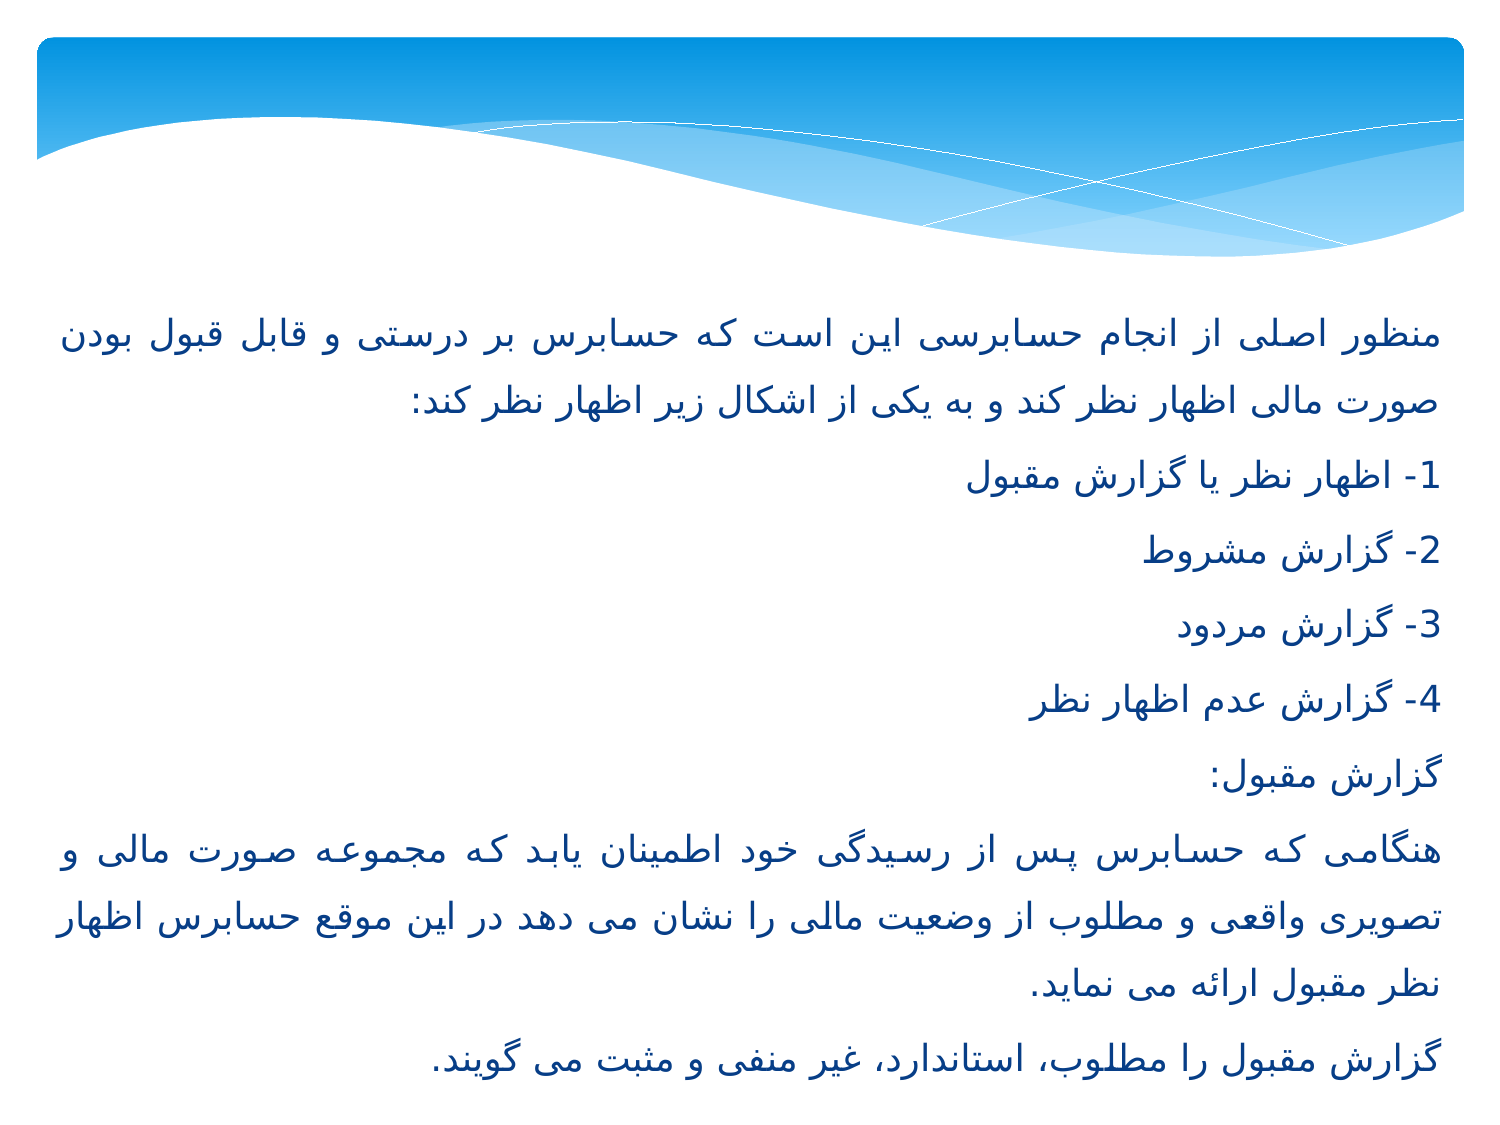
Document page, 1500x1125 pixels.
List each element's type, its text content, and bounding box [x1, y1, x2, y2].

text_box منظور اصلی از انجام حسابرسی این است که حسابرس بر درستی و قابل قبول بودن صورت مالی اظهار نظر کند و به یکی از اشکال زیر اظهار نظر کند: 1- اظهار نظر یا گزارش مقبول 2- گزارش مشروط 3- گزارش مردود 4- گزارش عدم اظهار نظر گزارش مقبول: هنگامی که حسابرس پس از رسیدگی خود اطمینان یابد که مجموعه صورت مالی و تصویری واقعی و مطلوب از وضعیت مالی را نشان می دهد در این موقع حسابرس اظهار نظر مقبول ارائه می نماید. گزارش مقبول را مطلوب، استاندارد، غیر منفی و مثبت می گویند. [41, 278, 1458, 1094]
